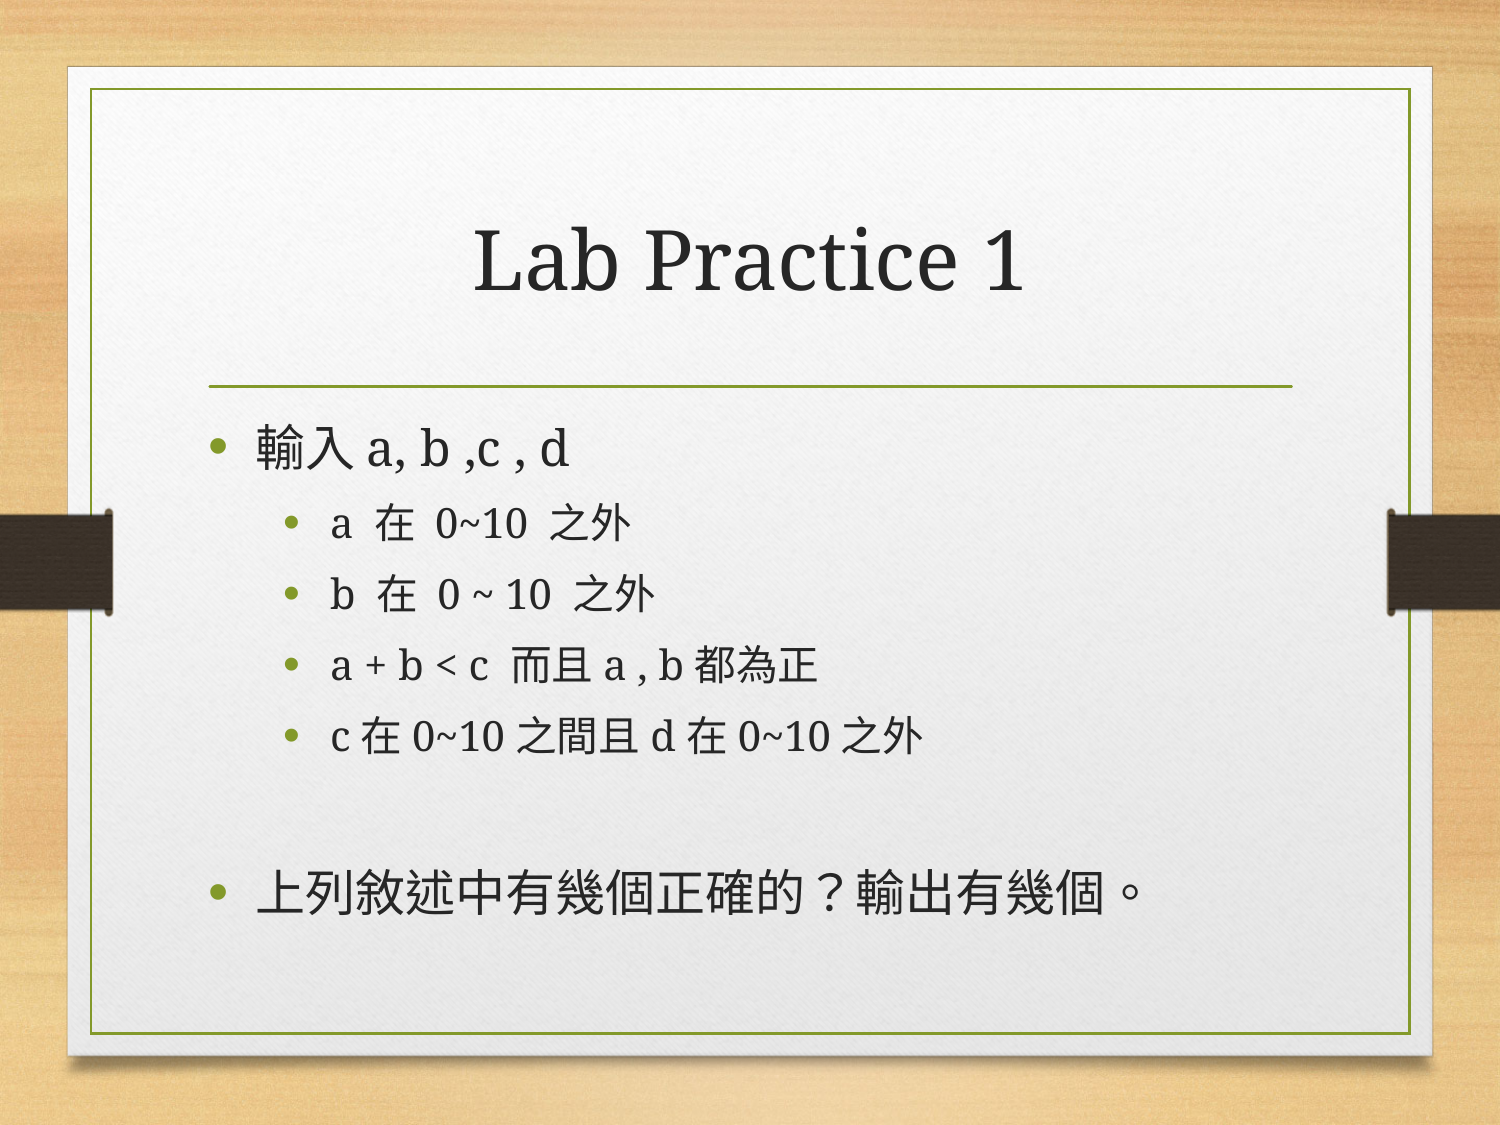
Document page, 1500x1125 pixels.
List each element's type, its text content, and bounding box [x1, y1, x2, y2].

title Lab Practice 1 [193, 150, 1309, 365]
picture [0, 0, 1500, 1125]
list 輸入a, b ,c , d a 在 0~10 之外 b 在 0 ~ 10 之外 a + b < c 而且a , b都為正 c在0~10之間且d在0~10之外 上列敘述中有幾個正確的？輸出有幾個。 [193, 408, 1309, 974]
